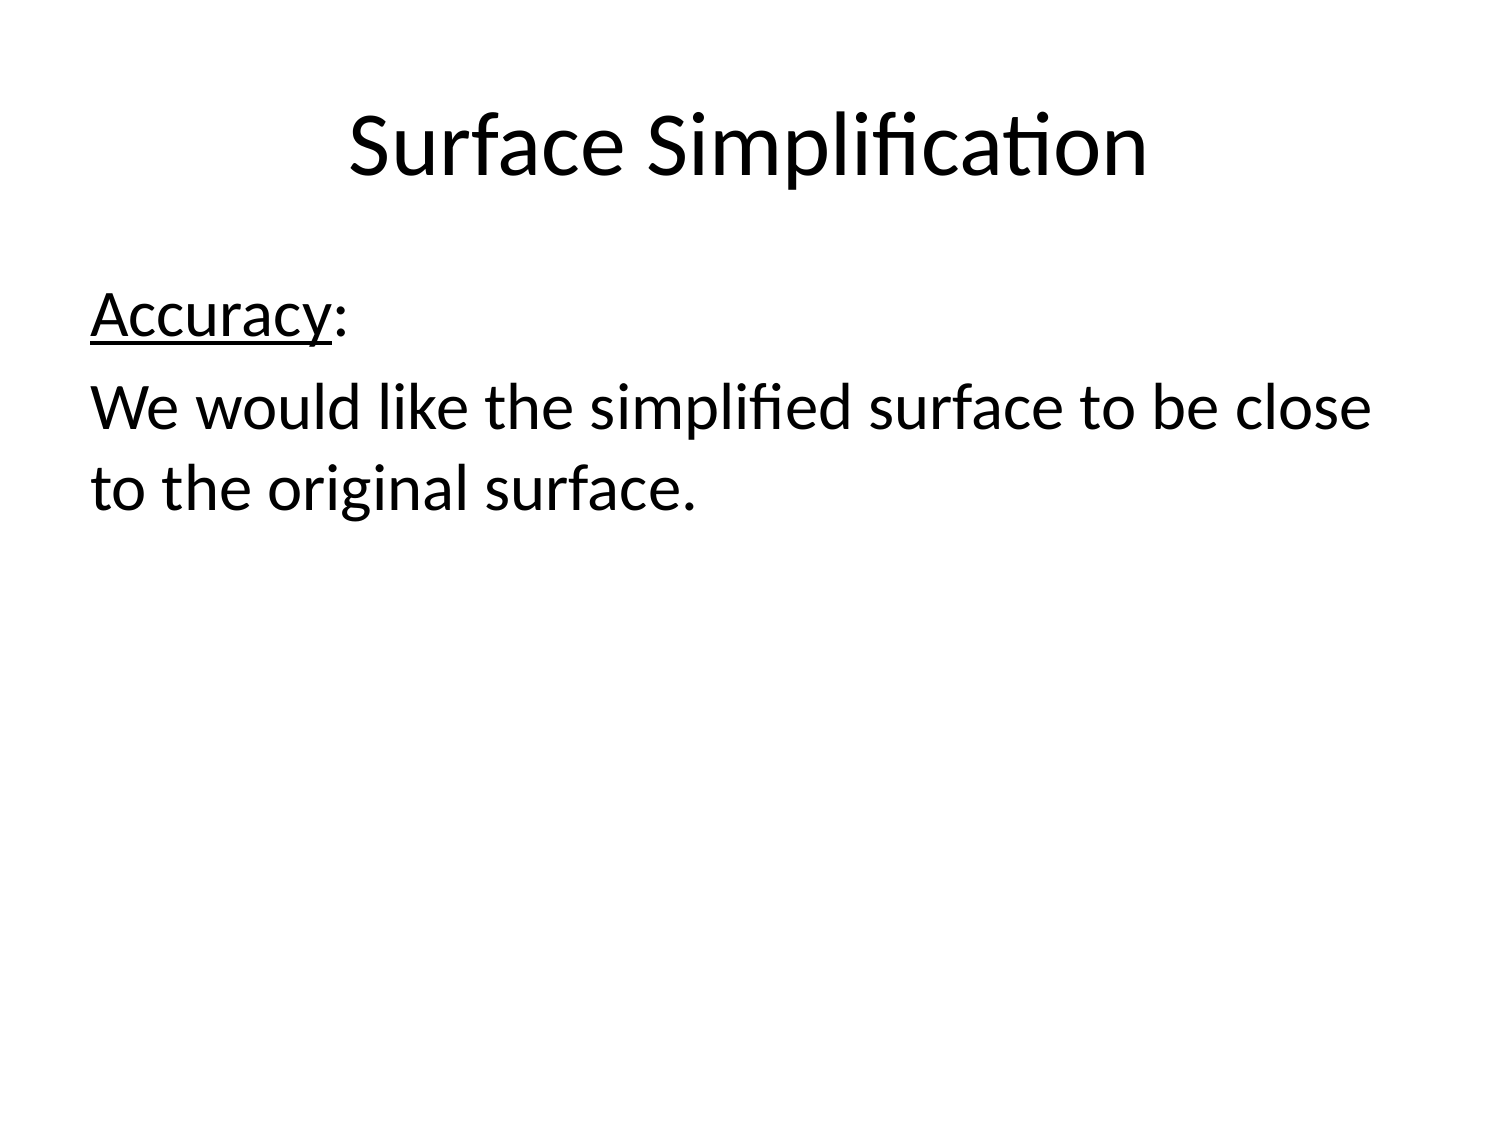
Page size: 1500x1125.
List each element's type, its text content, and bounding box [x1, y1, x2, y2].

title Surface Simplification [75, 45, 1425, 233]
list Accuracy: We would like the simplified surface to be close to the original surface. [75, 262, 1425, 1005]
